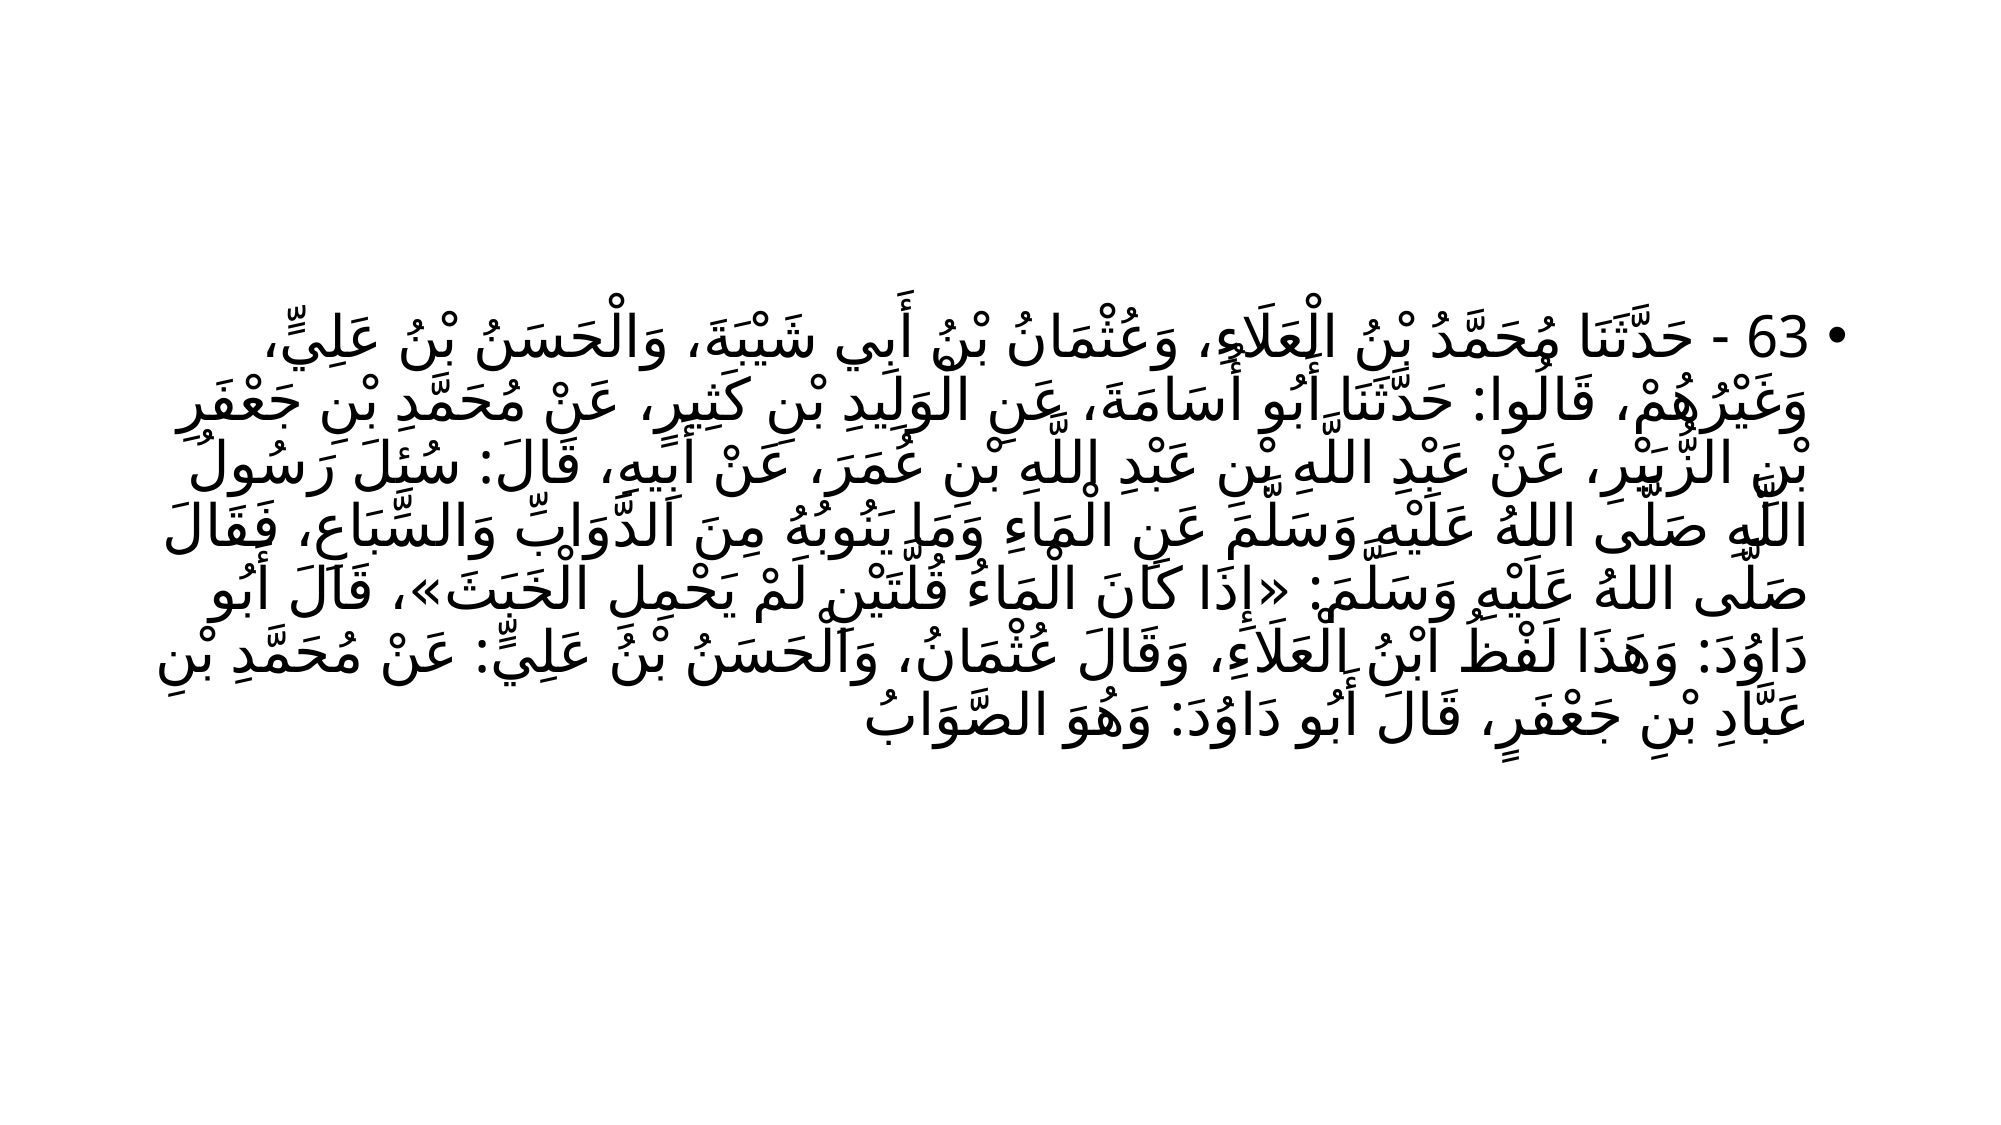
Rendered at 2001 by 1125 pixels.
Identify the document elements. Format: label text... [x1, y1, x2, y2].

list 63 - حَدَّثَنَا مُحَمَّدُ بْنُ الْعَلَاءِ، وَعُثْمَانُ بْنُ أَبِي شَيْبَةَ، وَالْحَسَنُ بْنُ عَلِيٍّ، وَغَيْرُهُمْ، قَالُوا: حَدَّثَنَا أَبُو أُسَامَةَ، عَنِ الْوَلِيدِ بْنِ كَثِيرٍ، عَنْ مُحَمَّدِ بْنِ جَعْفَرِ بْنِ الزُّبَيْرِ، عَنْ عَبْدِ اللَّهِ بْنِ عَبْدِ اللَّهِ بْنِ عُمَرَ، عَنْ أَبِيهِ، قَالَ: سُئِلَ رَسُولُ اللَّهِ صَلَّى اللهُ عَلَيْهِ وَسَلَّمَ عَنِ الْمَاءِ وَمَا يَنُوبُهُ مِنَ الدَّوَابِّ وَالسِّبَاعِ، فَقَالَ صَلَّى اللهُ عَلَيْهِ وَسَلَّمَ: «إِذَا كَانَ الْمَاءُ قُلَّتَيْنِ لَمْ يَحْمِلِ الْخَبَثَ»، قَالَ أَبُو دَاوُدَ: وَهَذَا لَفْظُ ابْنُ الْعَلَاءِ، وَقَالَ عُثْمَانُ، وَالْحَسَنُ بْنُ عَلِيٍّ: عَنْ مُحَمَّدِ بْنِ عَبَّادِ بْنِ جَعْفَرٍ، قَالَ أَبُو دَاوُدَ: وَهُوَ الصَّوَابُ [137, 299, 1863, 1014]
